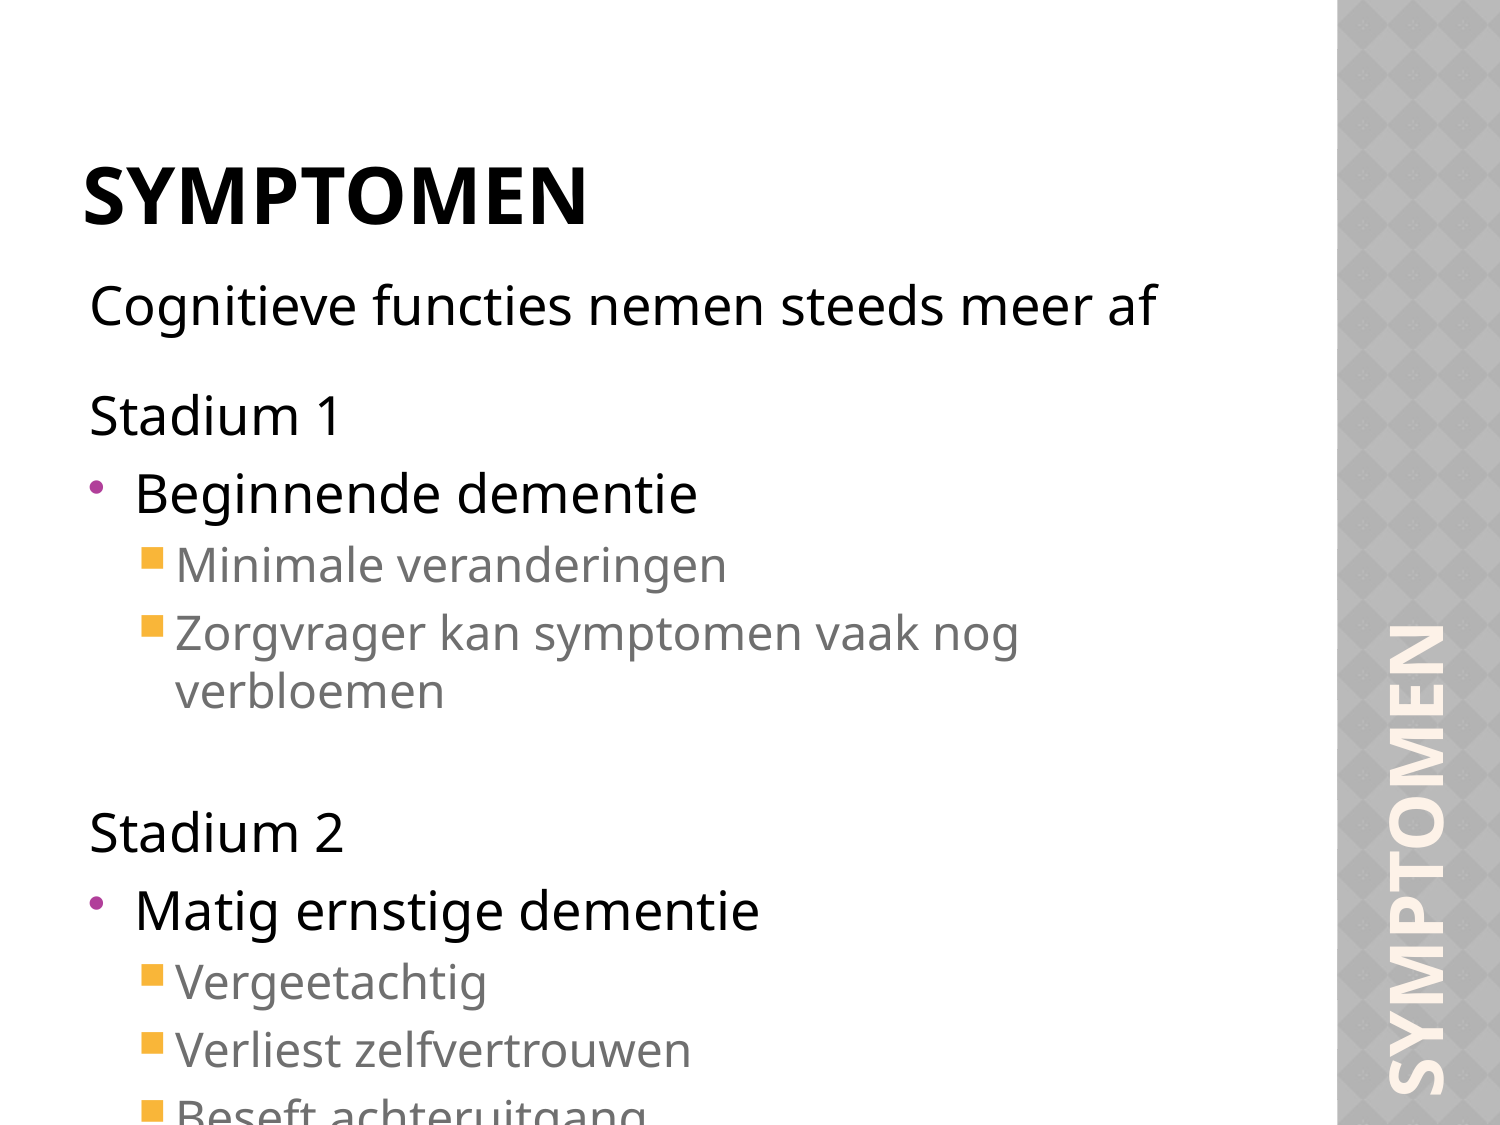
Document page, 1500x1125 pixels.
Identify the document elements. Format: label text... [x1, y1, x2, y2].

text_box symptomen [1364, 609, 1458, 1106]
title symptomen [75, 52, 1263, 240]
list Cognitieve functies nemen steeds meer af Stadium 1 Beginnende dementie Minimale veranderingen Zorgvrager kan symptomen vaak nog verbloemen Stadium 2 Matig ernstige dementie Vergeetachtig Verliest zelfvertrouwen Beseft achteruitgang [75, 264, 1263, 1125]
